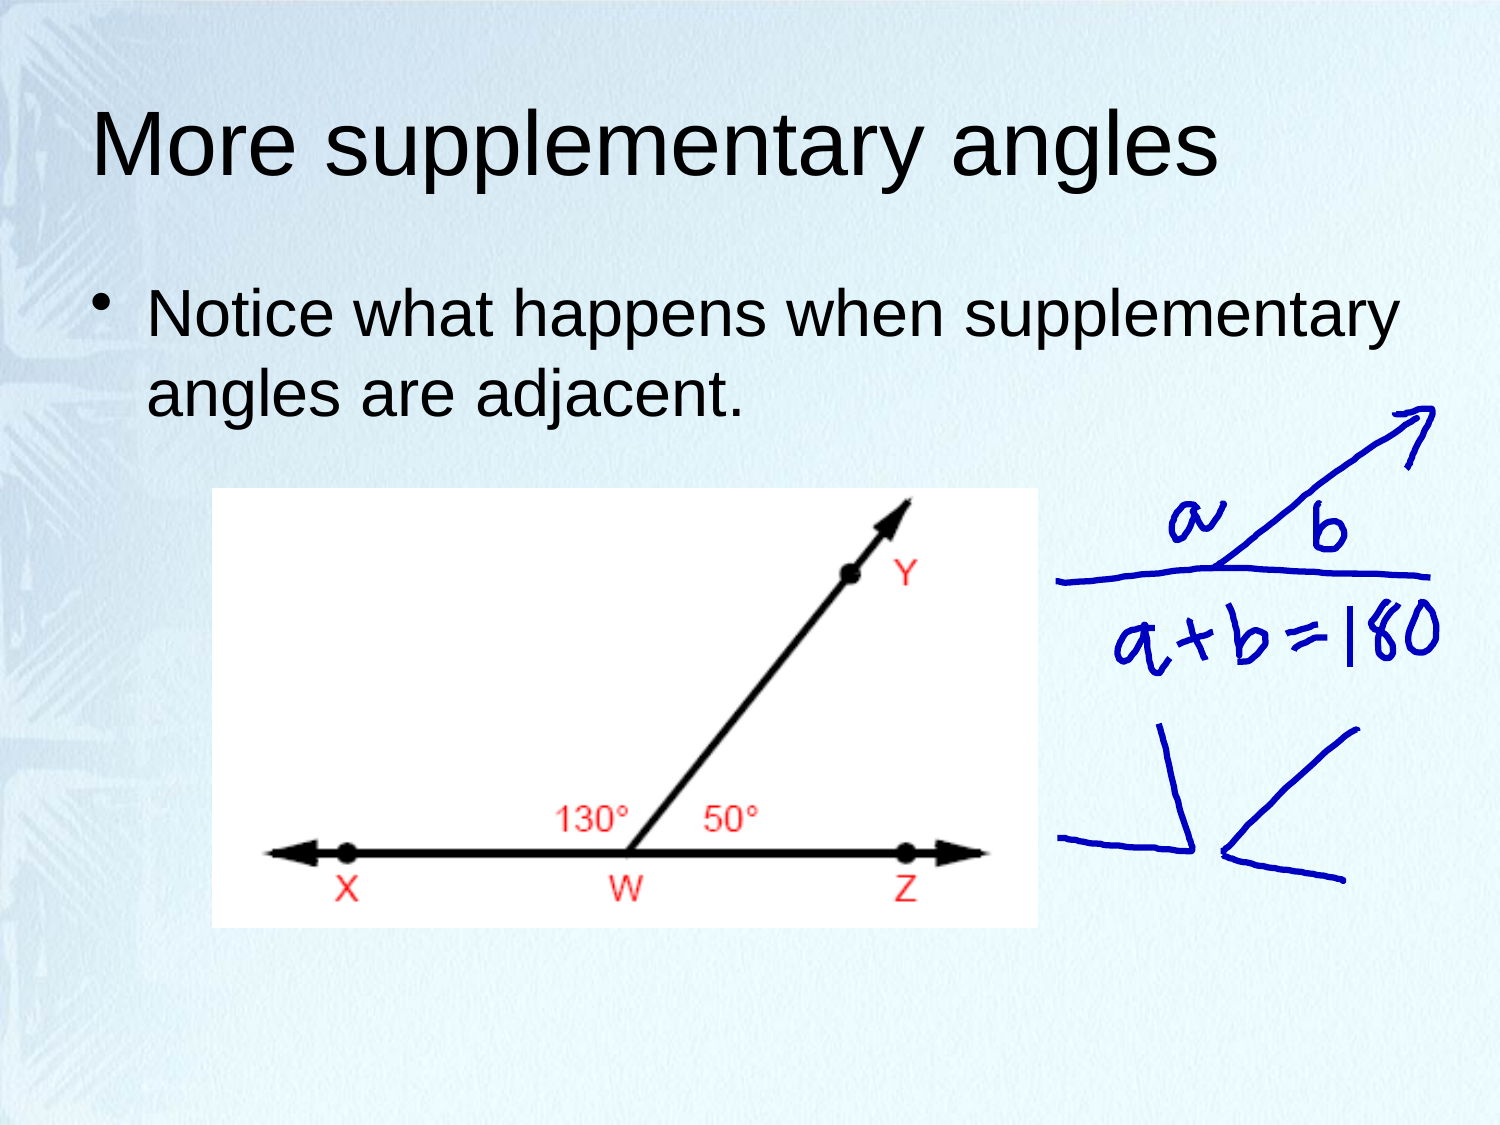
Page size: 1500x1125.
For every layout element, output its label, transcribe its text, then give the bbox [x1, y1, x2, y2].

text_box [1171, 502, 1225, 541]
text_box [1222, 854, 1345, 882]
text_box [1315, 502, 1345, 550]
text_box [1177, 637, 1194, 646]
text_box [1394, 407, 1434, 470]
text_box [1293, 636, 1328, 651]
text_box [1370, 601, 1400, 659]
text_box [1055, 567, 1431, 584]
text_box [1198, 631, 1214, 638]
text_box [1285, 623, 1319, 635]
text_box [1057, 723, 1194, 852]
picture [0, 0, 1500, 1125]
text_box [1188, 618, 1207, 661]
text_box [1211, 429, 1398, 569]
text_box [1227, 603, 1267, 663]
text_box [1220, 728, 1359, 852]
list Notice what happens when supplementary angles are adjacent. [74, 262, 1426, 1006]
title More supplementary angles [74, 44, 1426, 233]
text_box [1407, 600, 1437, 654]
text_box [1116, 623, 1171, 674]
